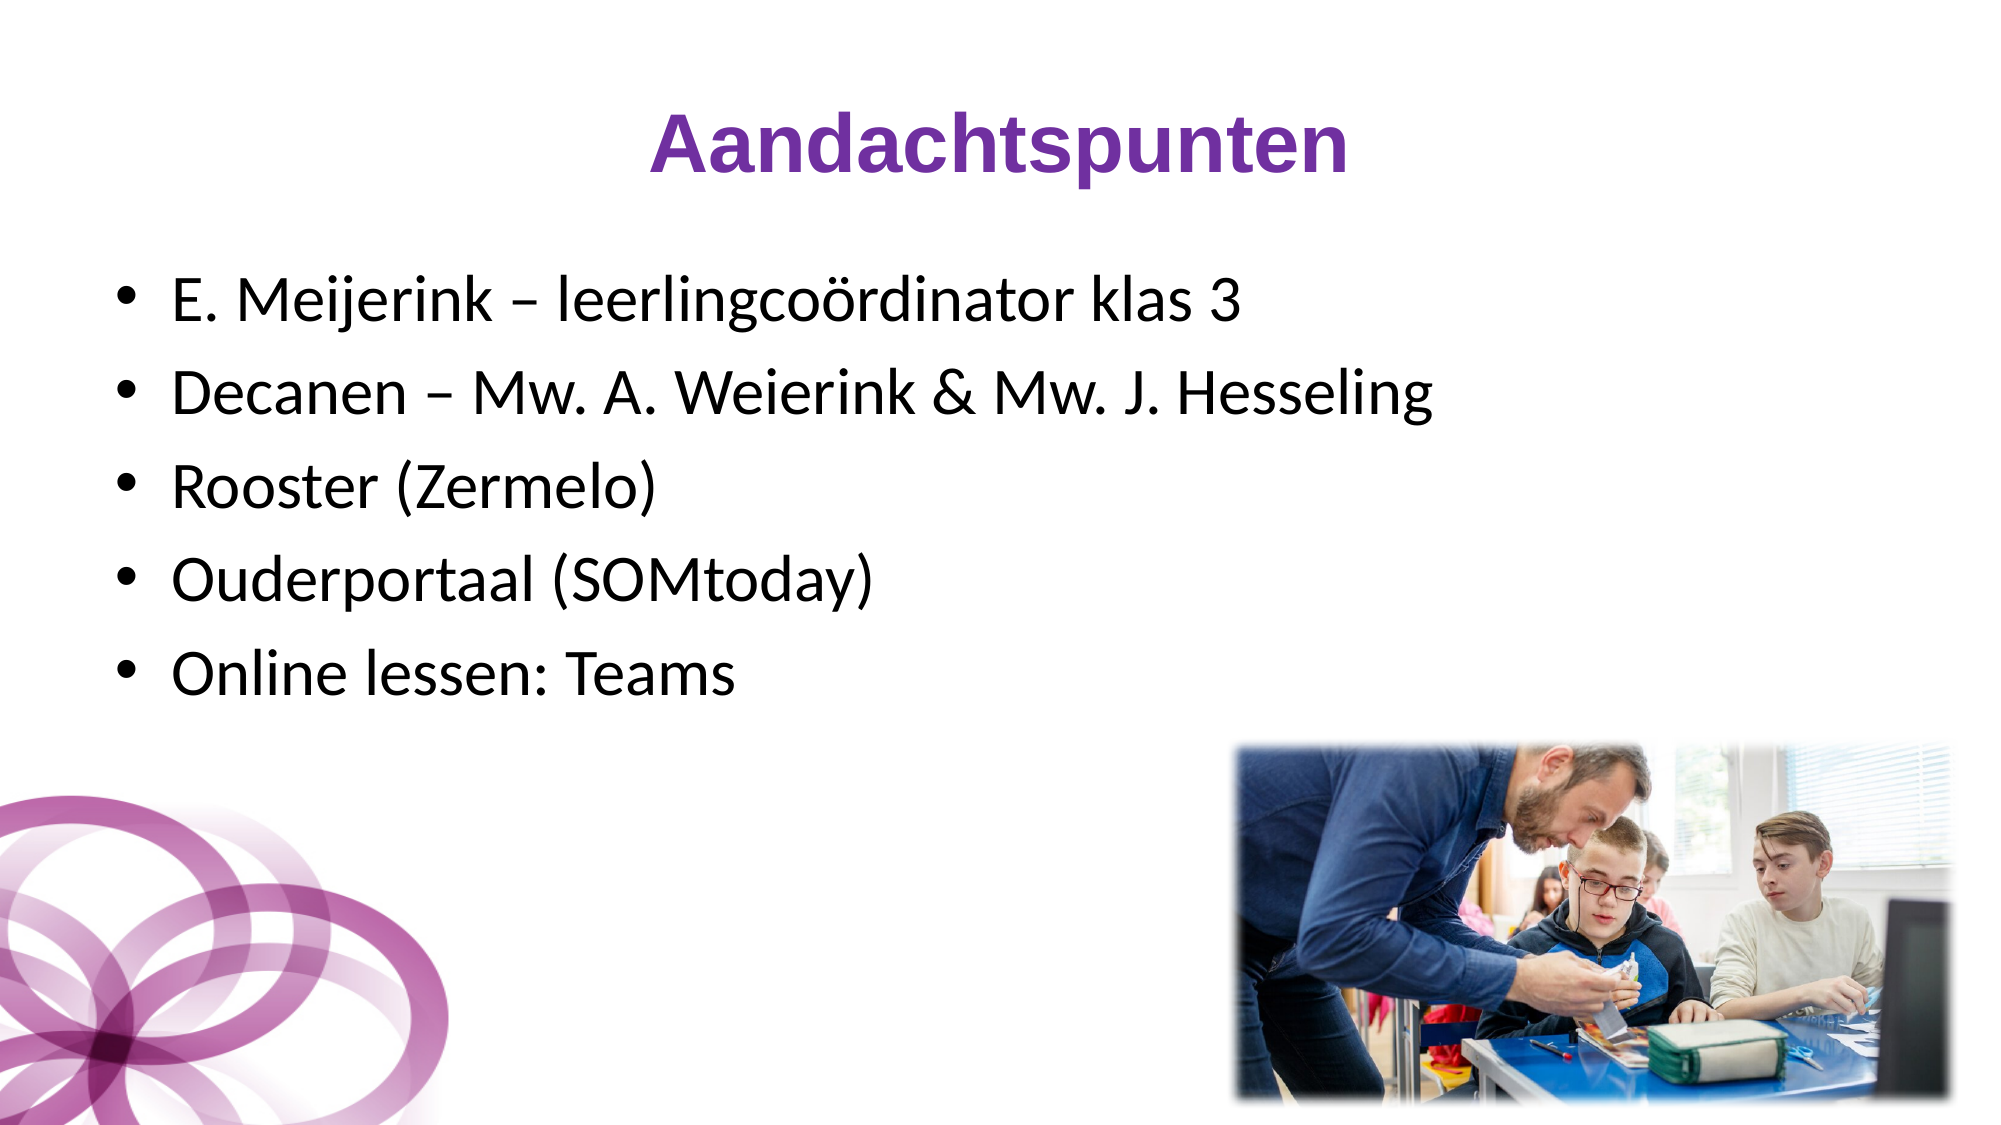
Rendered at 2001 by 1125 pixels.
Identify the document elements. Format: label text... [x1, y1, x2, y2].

title Aandachtspunten [99, 45, 1900, 233]
list E. Meijerink – leerlingcoördinator klas 3 Decanen – Mw. A. Weierink & Mw. J. Hesseling Rooster (Zermelo) Ouderportaal (SOMtoday) Online lessen: Teams [99, 247, 1654, 990]
picture [0, 0, 2000, 1125]
